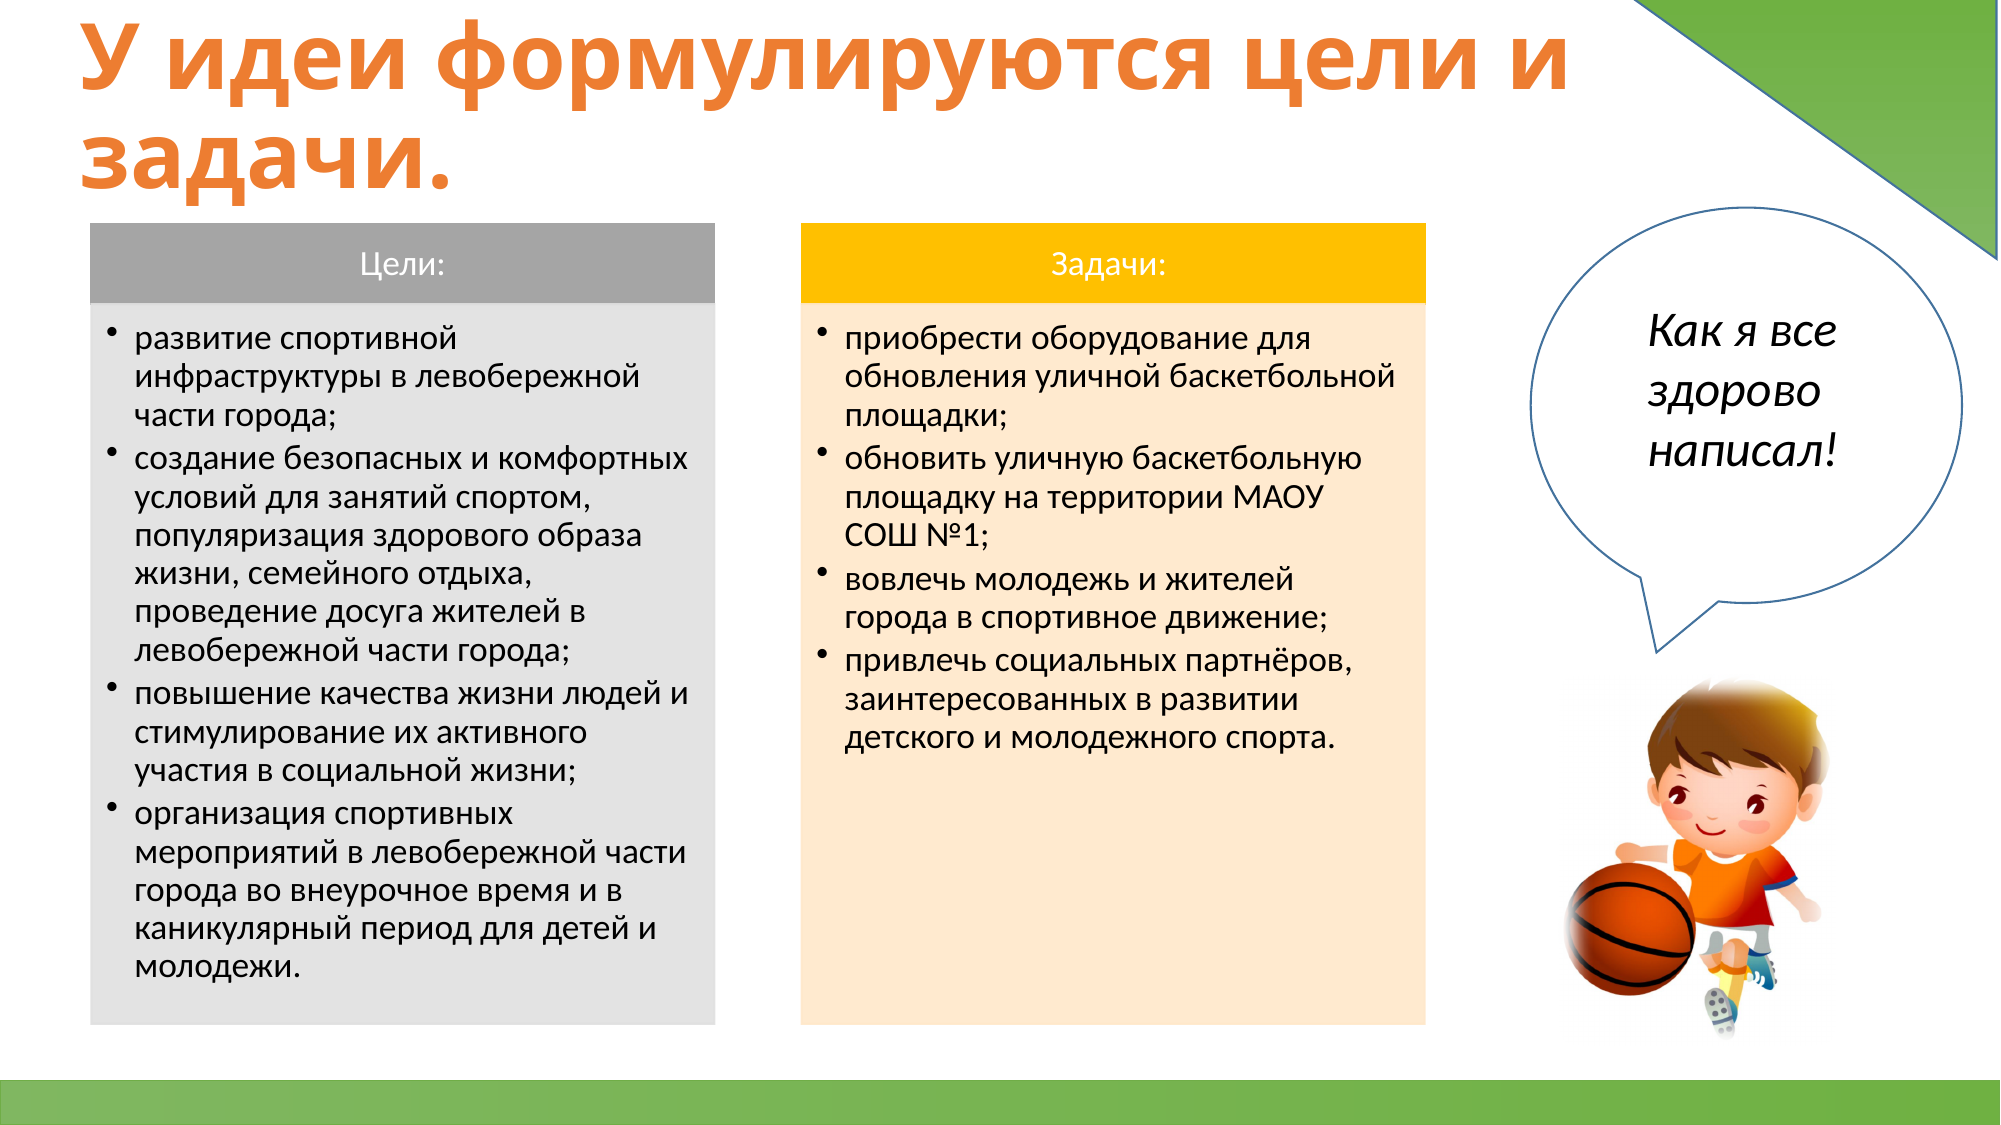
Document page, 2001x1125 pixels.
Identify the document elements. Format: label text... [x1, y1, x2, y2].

text_box [1529, 206, 1945, 655]
text_box [1633, 0, 1998, 261]
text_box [91, 179, 1425, 1069]
text_box Как я все здорово написал! [1632, 289, 1962, 485]
picture [1558, 674, 1837, 1047]
text_box [0, 1080, 2000, 1125]
title У идеи формулируются цели и задачи. [64, 0, 1790, 218]
